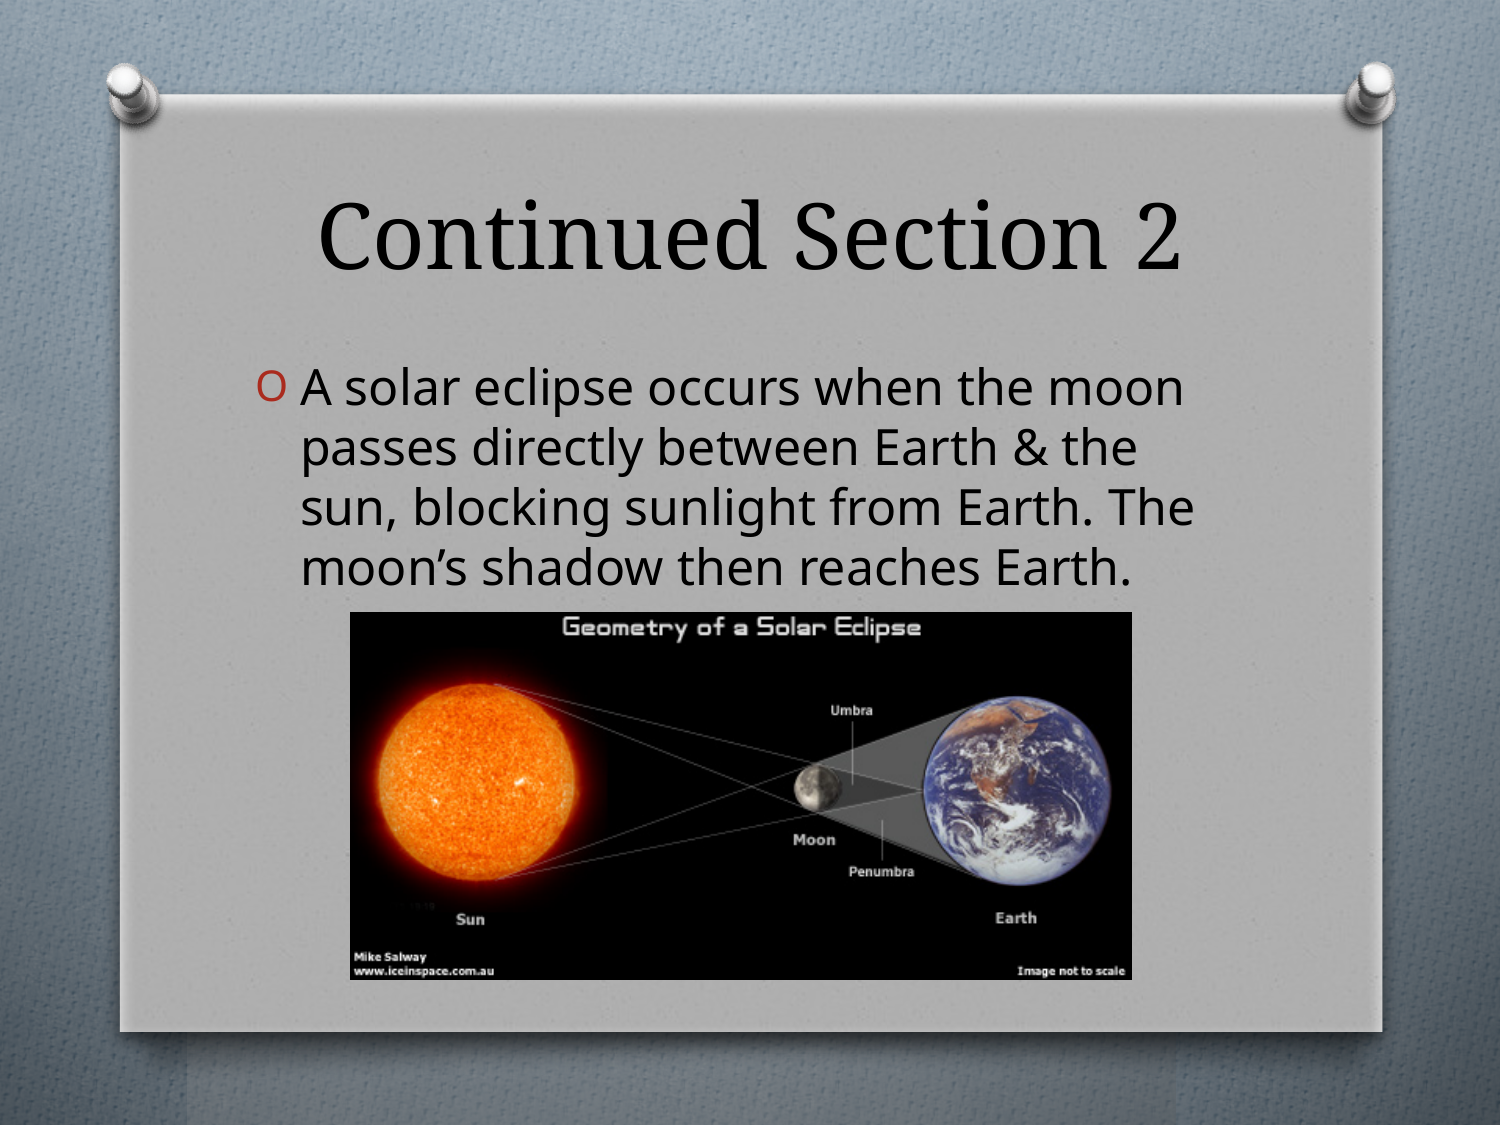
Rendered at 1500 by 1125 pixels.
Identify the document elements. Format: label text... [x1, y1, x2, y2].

title Continued Section 2 [179, 134, 1323, 332]
picture [75, 29, 198, 153]
list A solar eclipse occurs when the moon passes directly between Earth & the sun, blocking sunlight from Earth. The moon’s shadow then reaches Earth. [240, 347, 1257, 939]
picture [1317, 35, 1439, 156]
picture [349, 612, 1132, 980]
